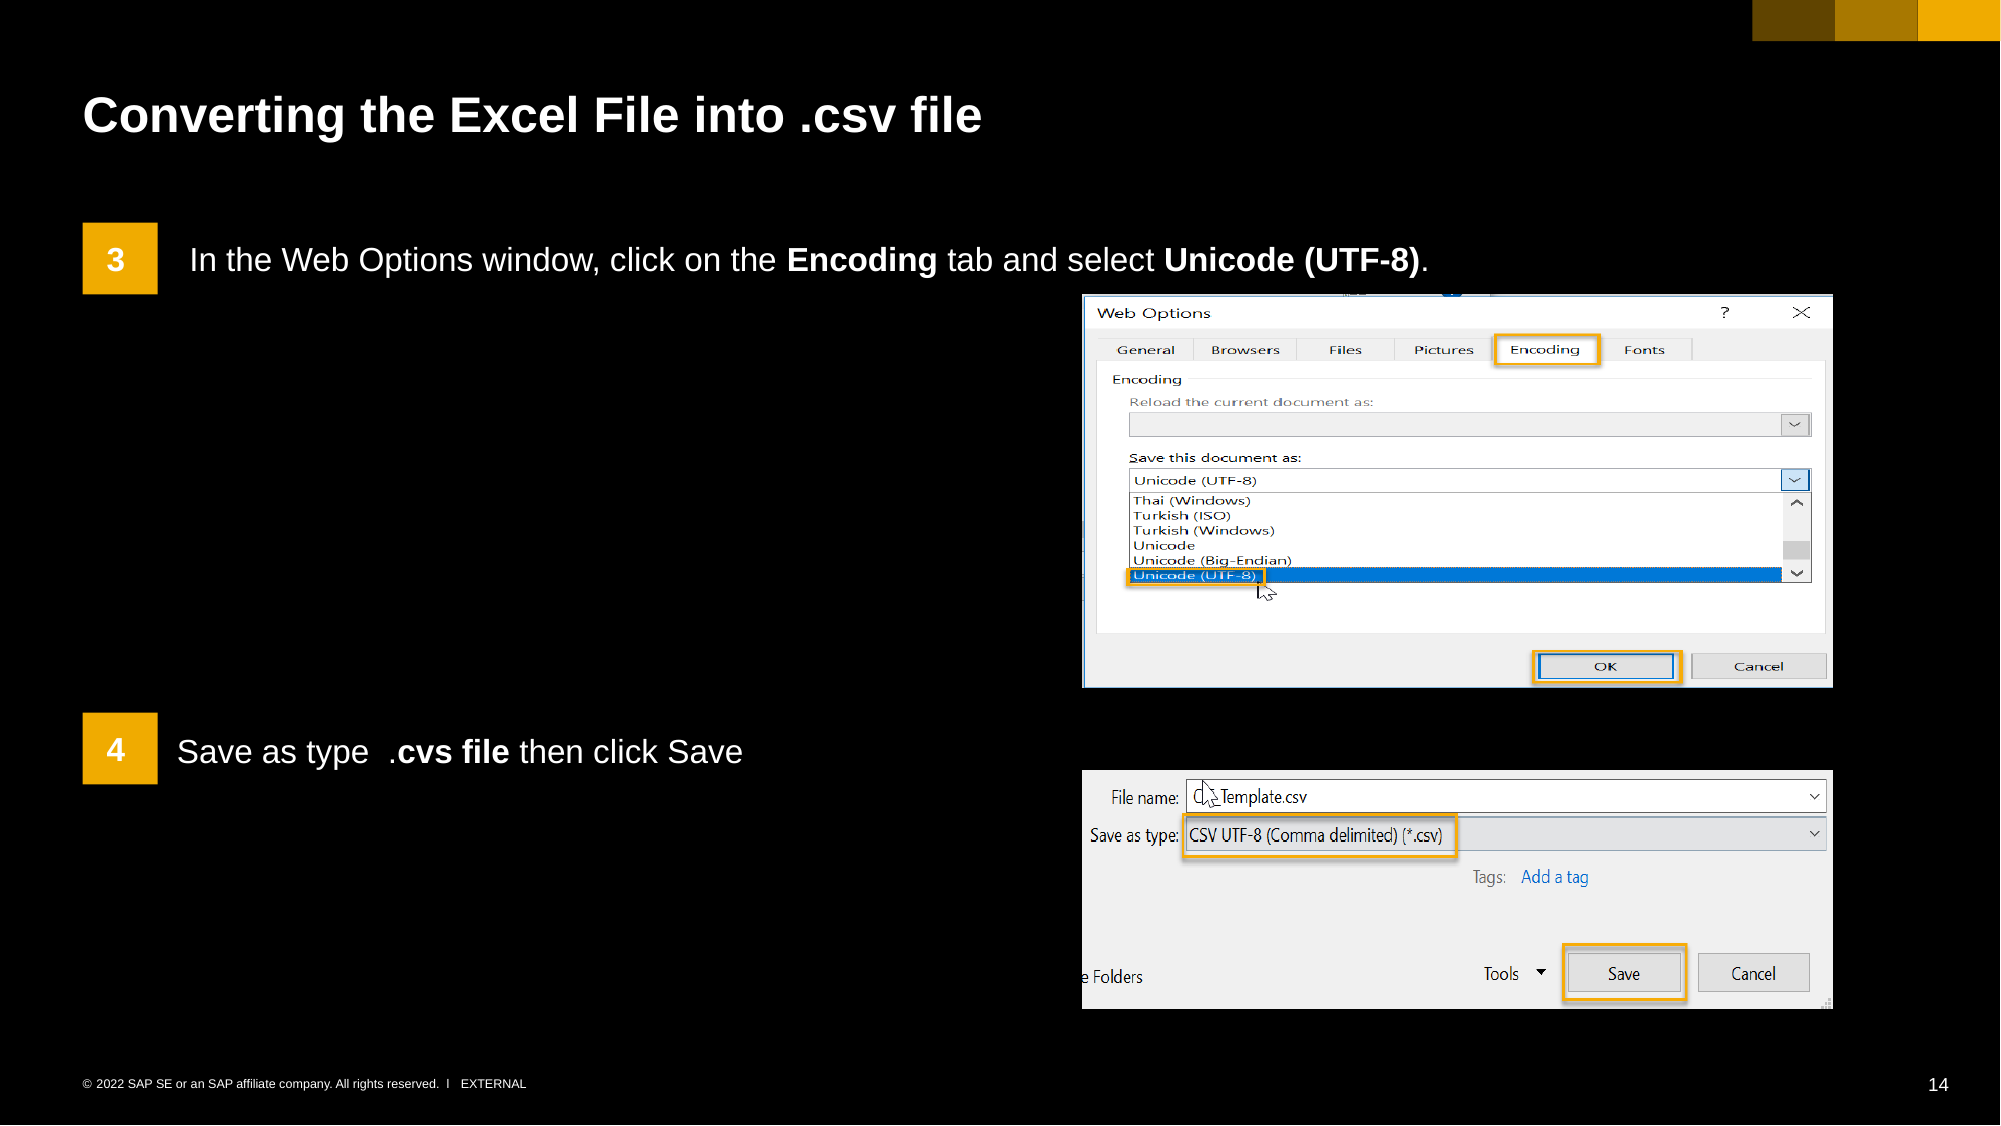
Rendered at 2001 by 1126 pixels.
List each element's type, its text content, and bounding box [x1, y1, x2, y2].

text_box In the Web Options window, click on the Encoding tab and select Unicode (UTF-8). [174, 230, 1445, 286]
picture [1082, 769, 1833, 1009]
text_box 3 [82, 222, 158, 295]
picture [1082, 294, 1833, 689]
text_box 4 [82, 712, 158, 785]
title Converting the Excel File into .csv file [82, 82, 1918, 144]
text_box Save as type .cvs file then click Save [162, 722, 947, 778]
